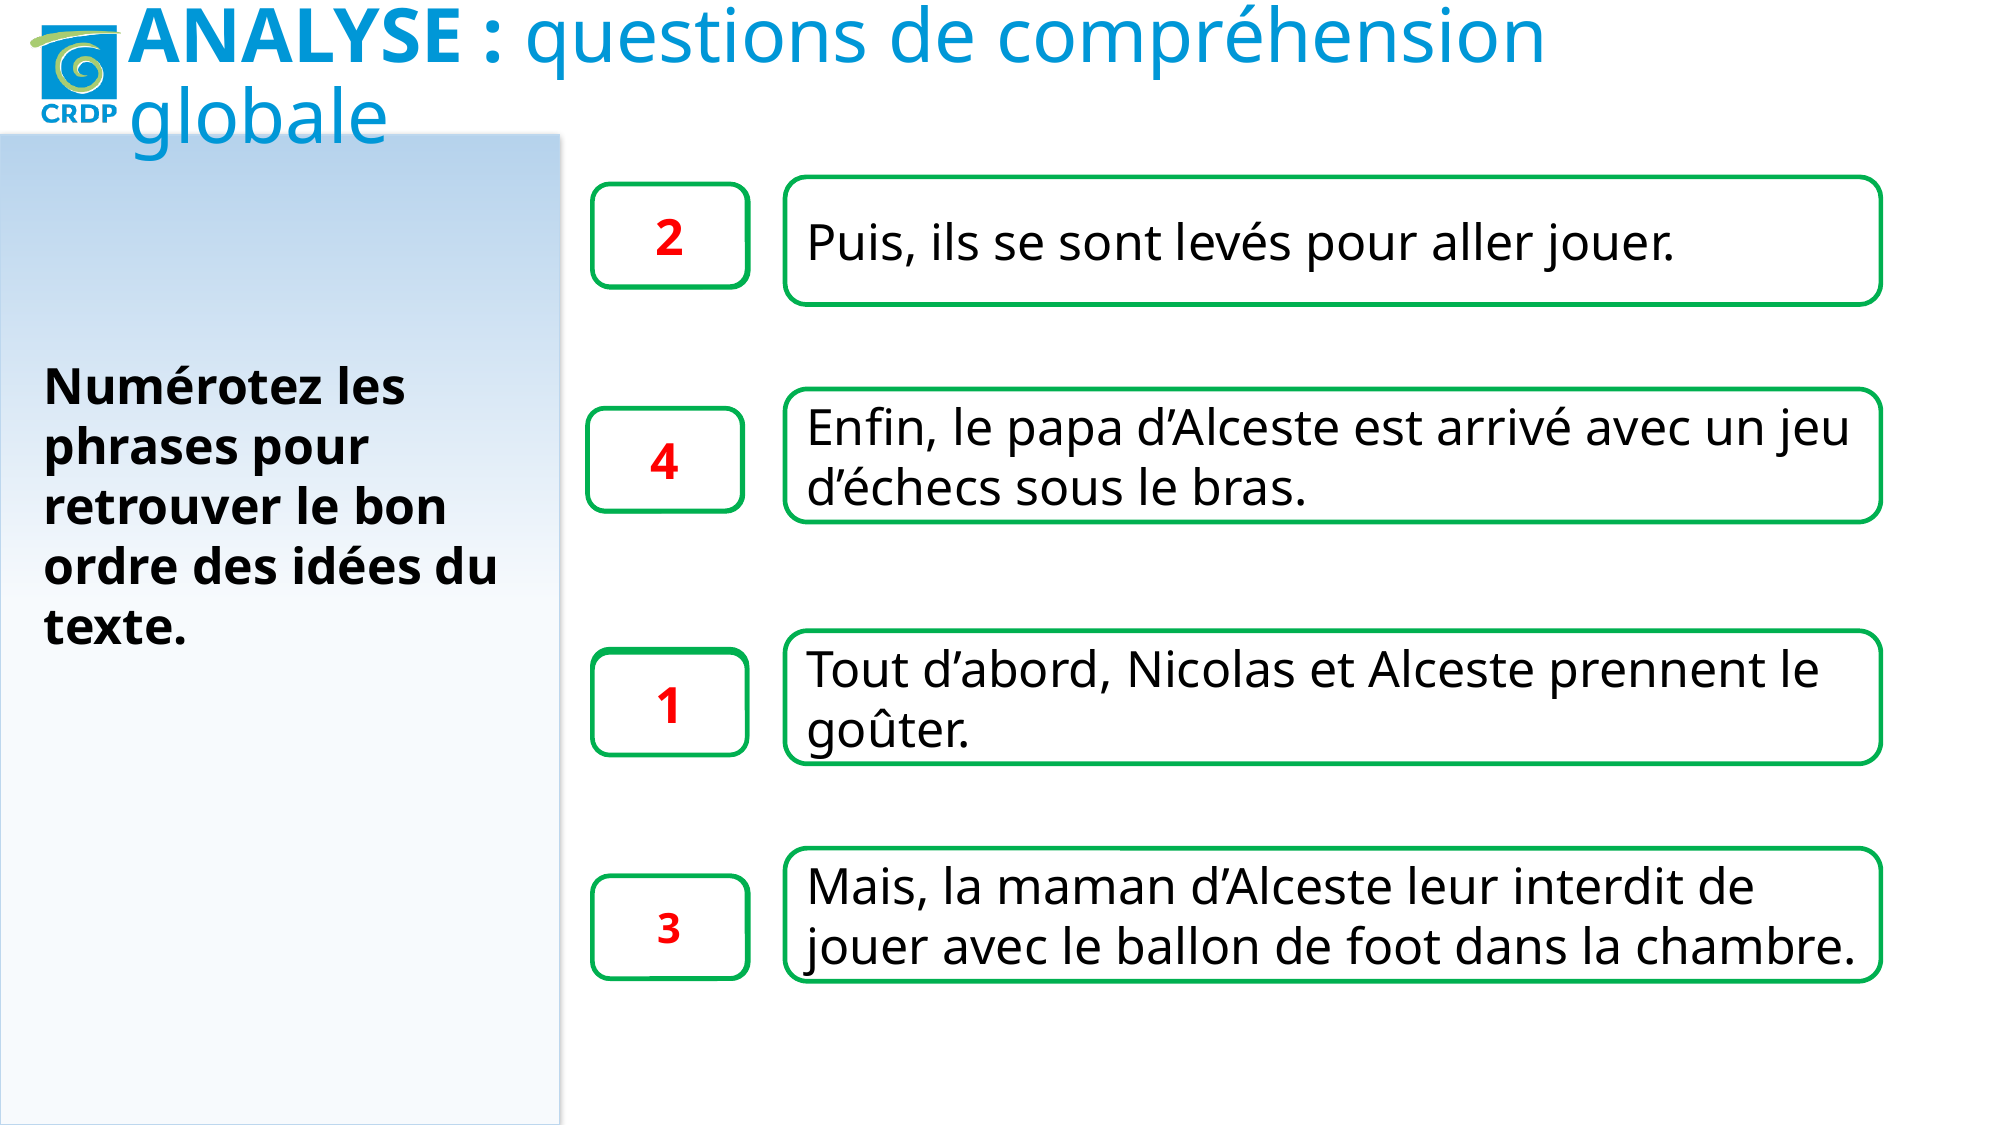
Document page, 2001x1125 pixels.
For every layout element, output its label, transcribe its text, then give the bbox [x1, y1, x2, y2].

text_box ANALYSE : questions de compréhension globale [114, 34, 1741, 123]
text_box Numérotez les phrases pour retrouver le bon ordre des idées du texte. [28, 347, 566, 713]
picture [86, 108, 94, 118]
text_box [593, 847, 1882, 982]
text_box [593, 176, 1882, 305]
picture [56, 43, 103, 93]
picture [30, 25, 121, 123]
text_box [592, 630, 1882, 765]
text_box [0, 134, 560, 1125]
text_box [587, 388, 1882, 523]
